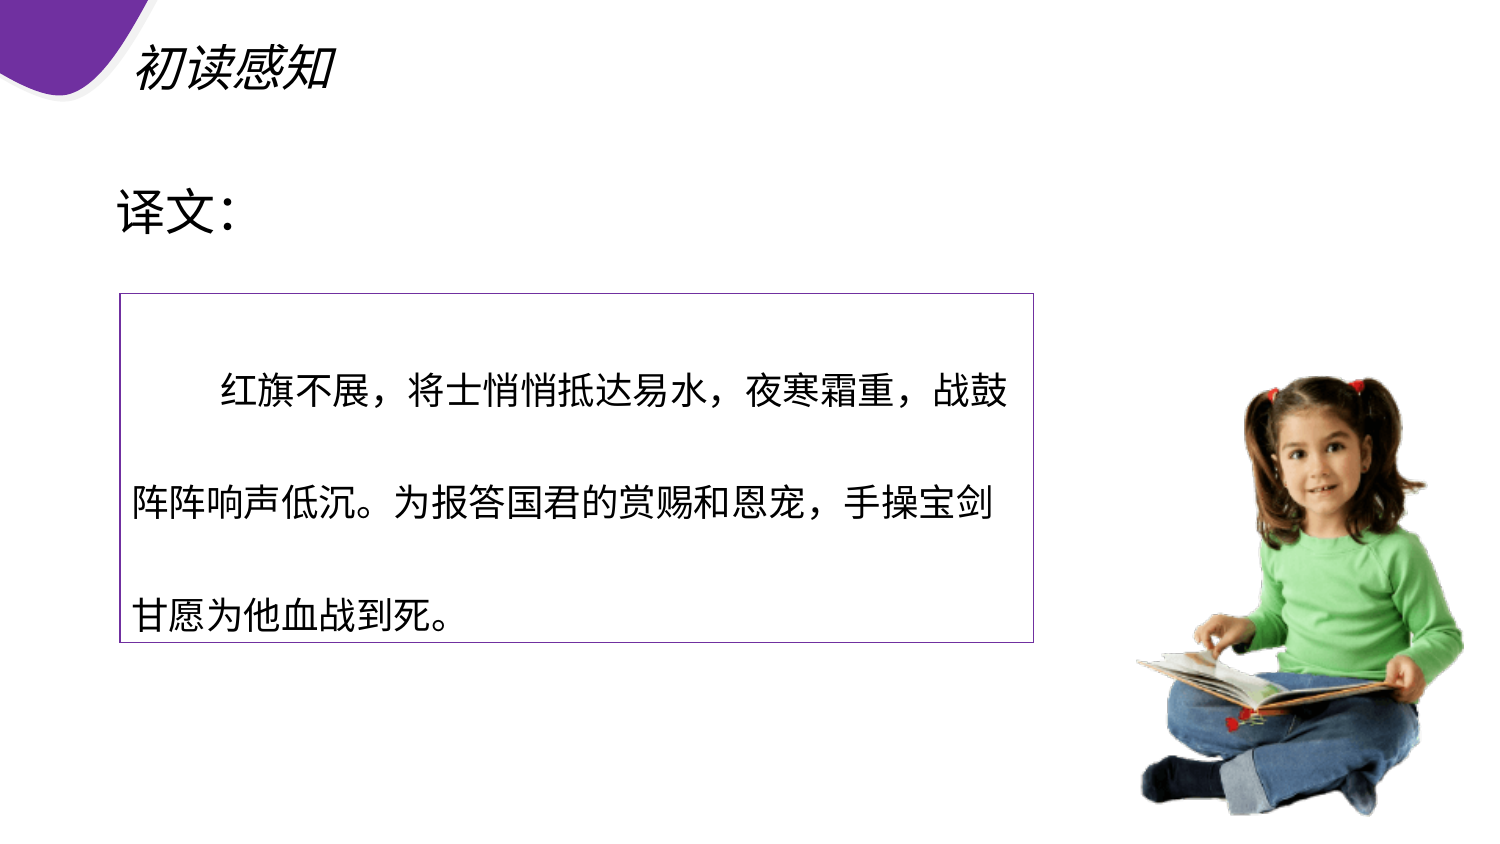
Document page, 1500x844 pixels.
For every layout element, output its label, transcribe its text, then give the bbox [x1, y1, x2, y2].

text_box 初读感知 [158, 30, 397, 102]
text_box 红旗不展，将士悄悄抵达易水，夜寒霜重，战鼓阵阵响声低沉。为报答国君的赏赐和恩宠，手操宝剑甘愿为他血战到死。 [119, 293, 1034, 643]
text_box 译文： [104, 175, 289, 247]
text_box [0, 0, 158, 102]
picture [1135, 375, 1464, 817]
